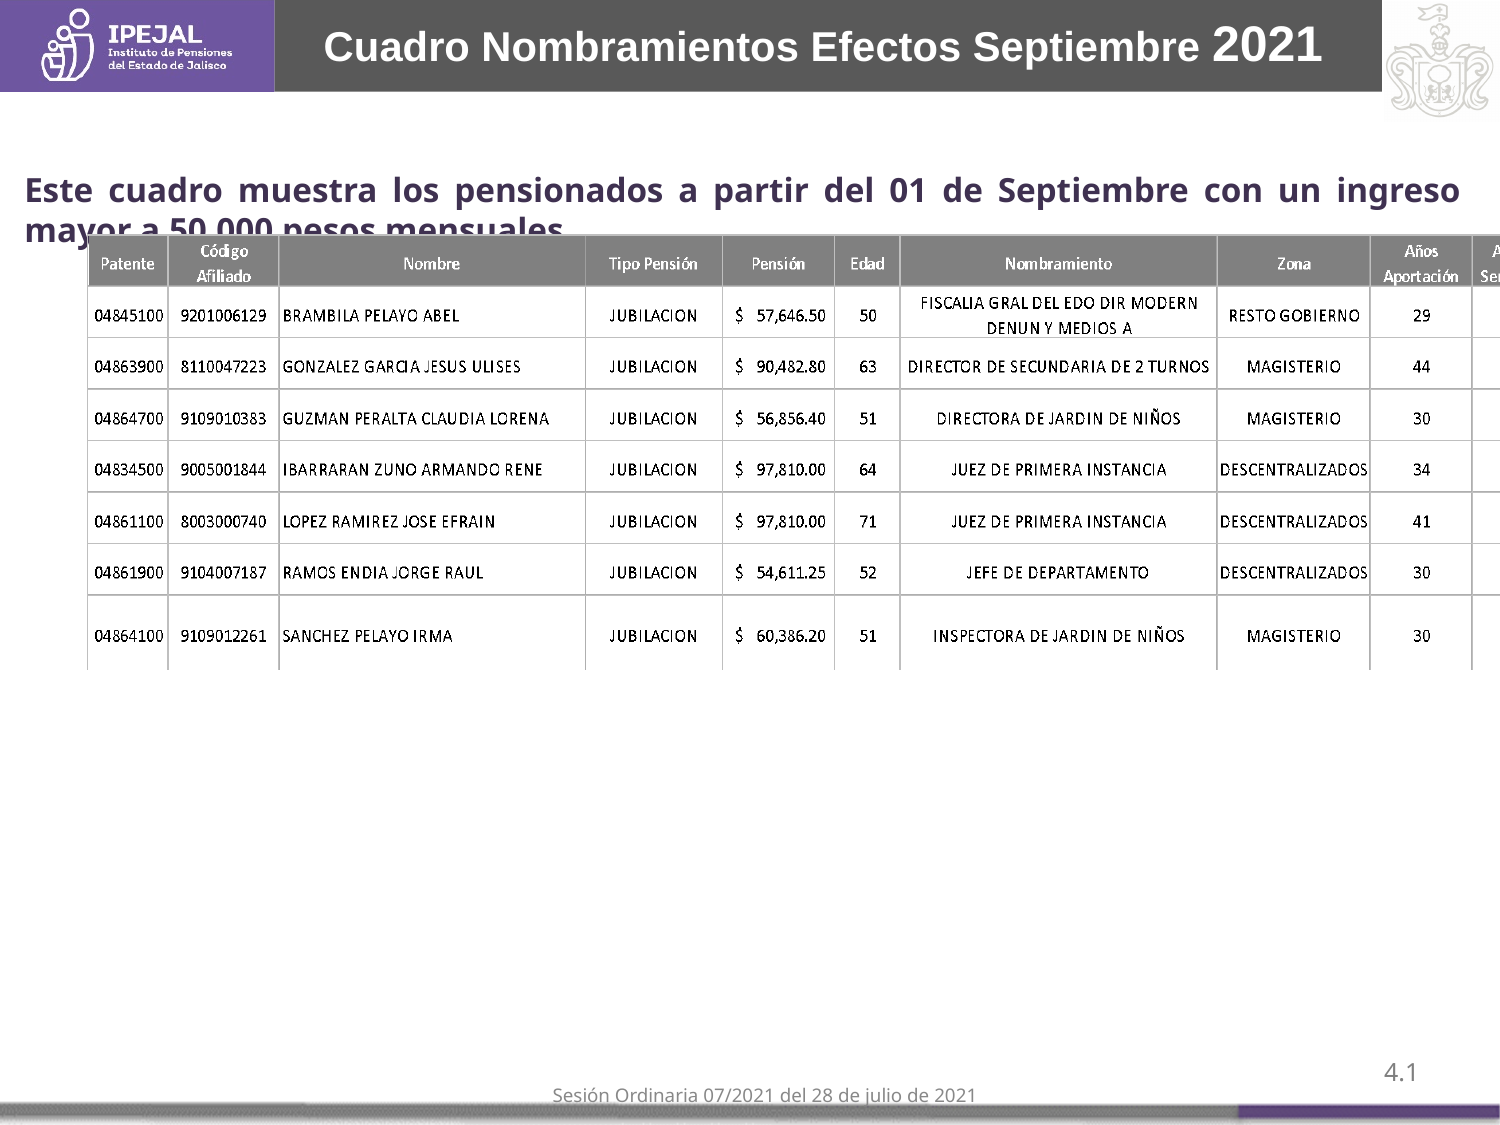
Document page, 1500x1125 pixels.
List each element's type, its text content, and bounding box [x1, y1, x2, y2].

picture [0, 1096, 483, 1125]
slide_number 4.1 [1341, 1039, 1435, 1103]
text_box Cuadro Nombramientos Efectos Septiembre 2021 [271, 7, 1375, 76]
picture [1384, 1, 1500, 122]
text_box Sesión Ordinaria 07/2021 del 28 de julio de 2021 [483, 1064, 1046, 1125]
picture [87, 234, 1500, 670]
picture [0, 0, 275, 92]
text_box Este cuadro muestra los pensionados a partir del 01 de Septiembre con un ingreso mayor a 50,000 pesos mensuales. [9, 162, 1478, 257]
picture [1046, 1096, 1500, 1125]
